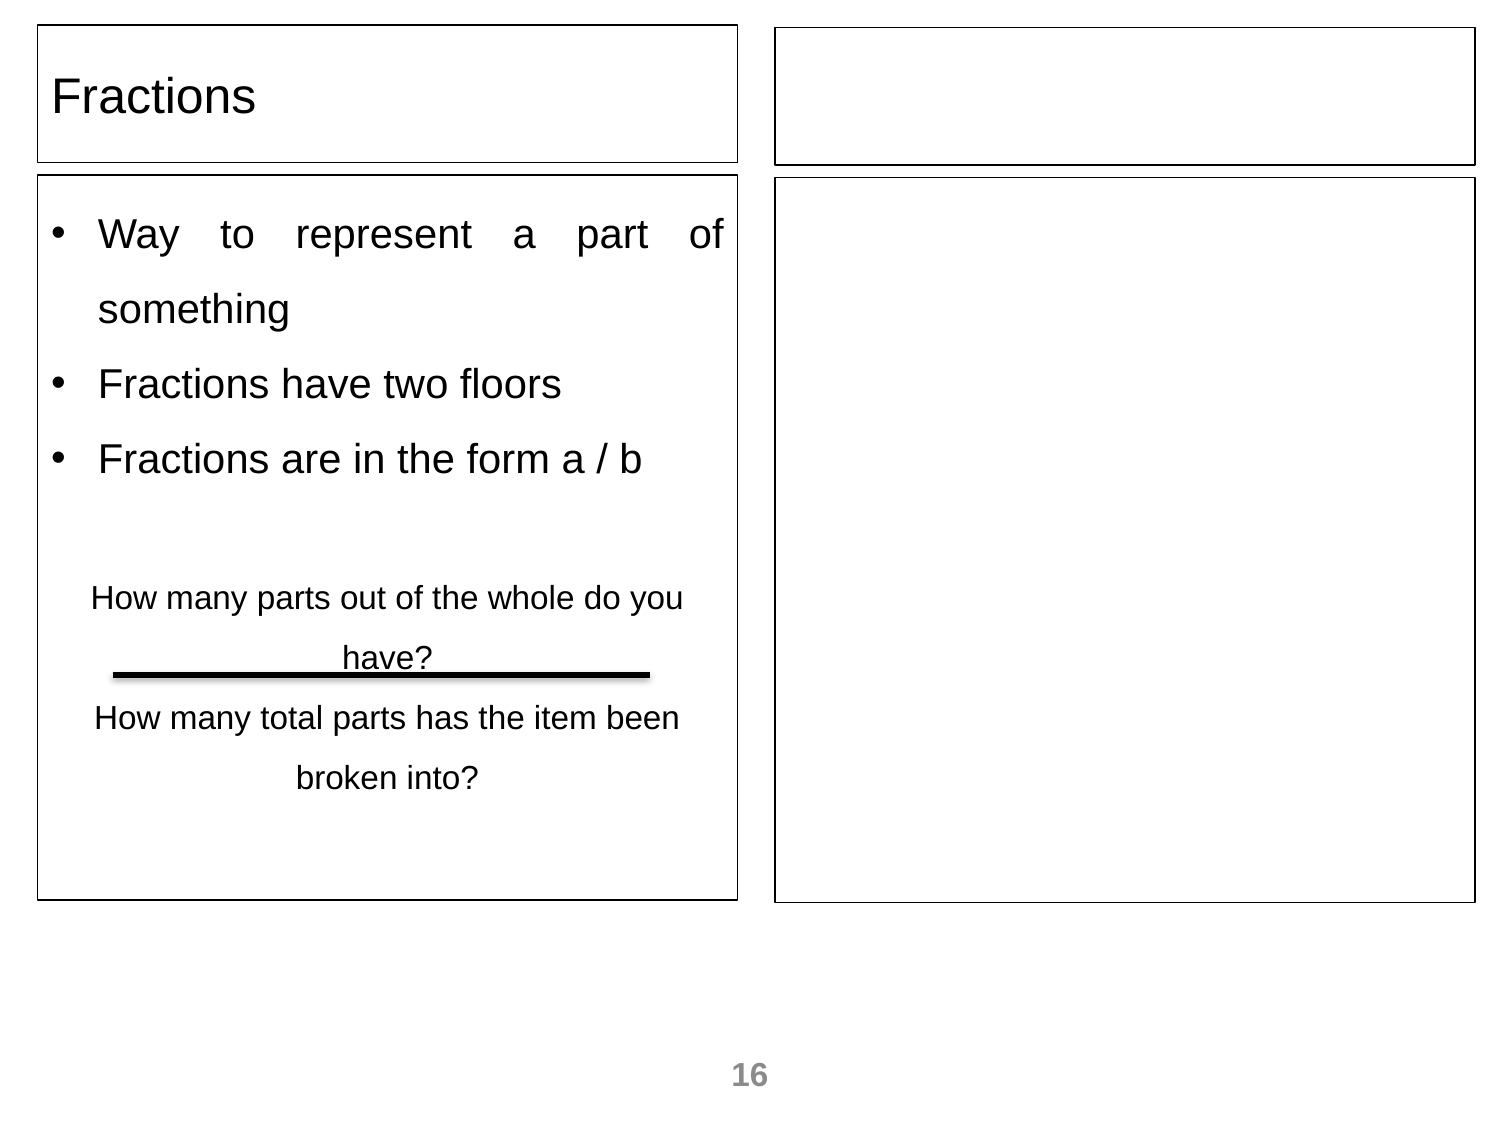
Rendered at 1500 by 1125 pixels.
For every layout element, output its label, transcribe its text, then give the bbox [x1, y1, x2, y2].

text_box [738, 199, 747, 788]
text_box [1475, 201, 1484, 791]
text_box [774, 177, 1475, 903]
text_box [774, 27, 1475, 165]
text_box Way to represent a part of something Fractions have two floors Fractions are in the form a / b How many parts out of the whole do you have? How many total parts has the item been broken into? [37, 174, 738, 900]
slide_number 16 [512, 1042, 988, 1103]
text_box Fractions [37, 24, 738, 163]
